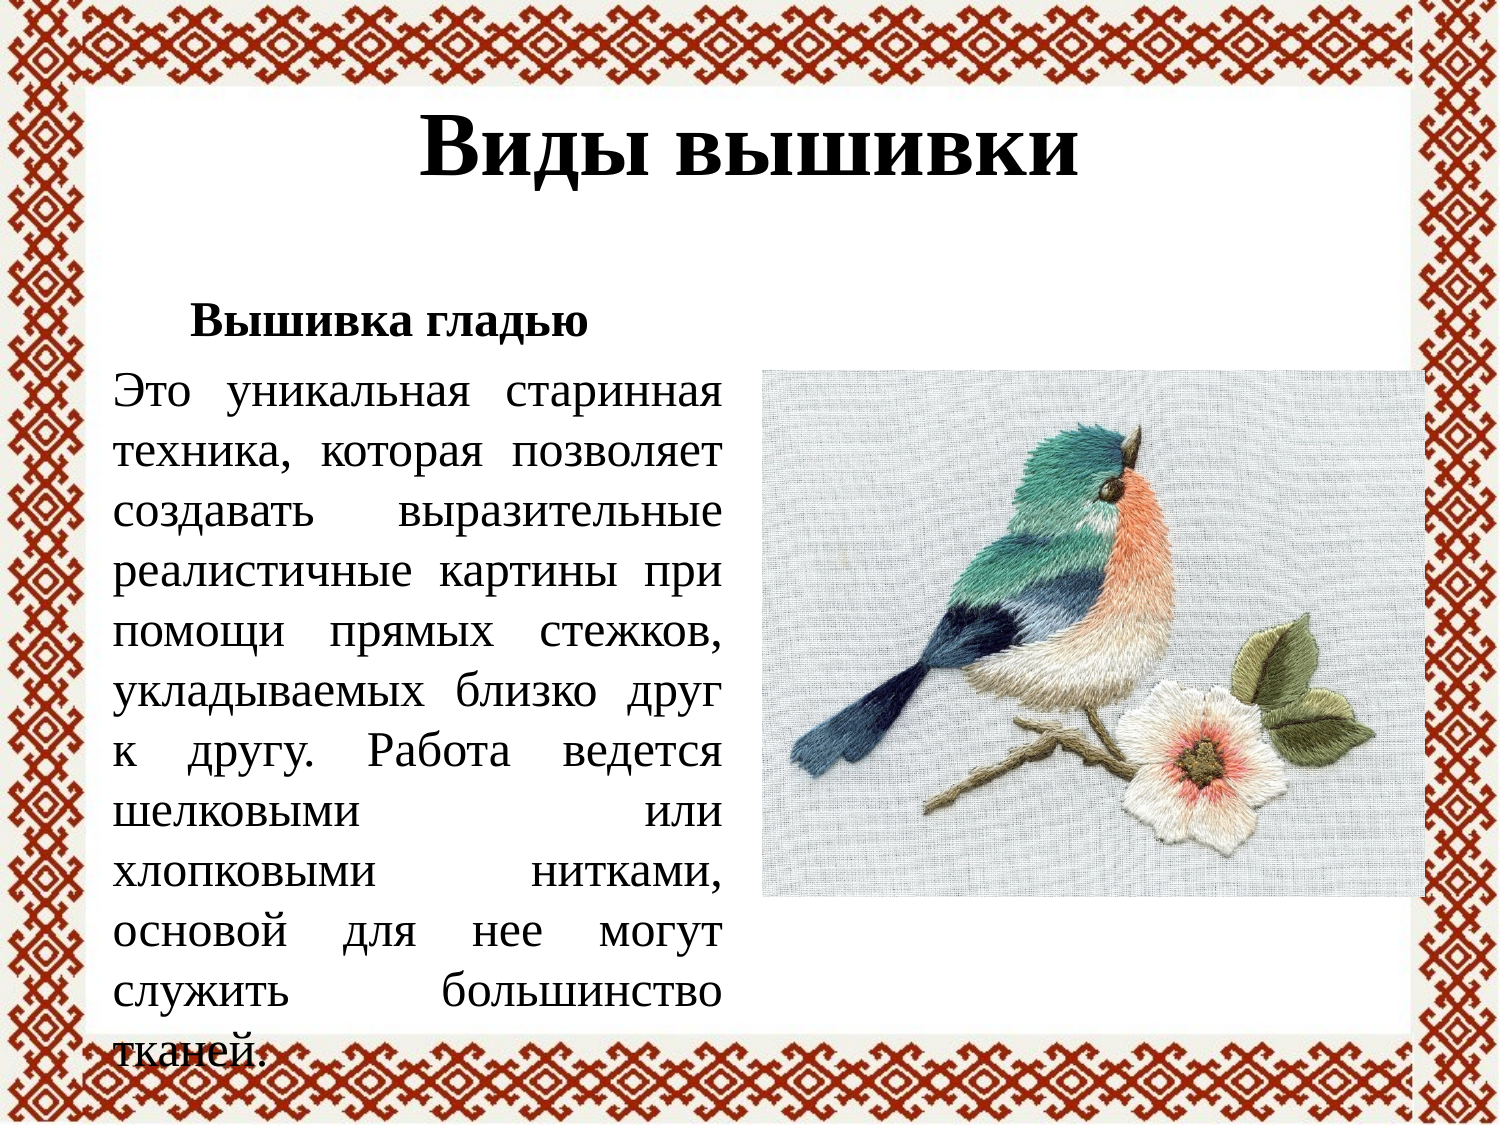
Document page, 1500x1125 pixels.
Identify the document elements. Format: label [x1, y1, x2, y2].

picture [0, 0, 1500, 1125]
list [762, 370, 1426, 898]
